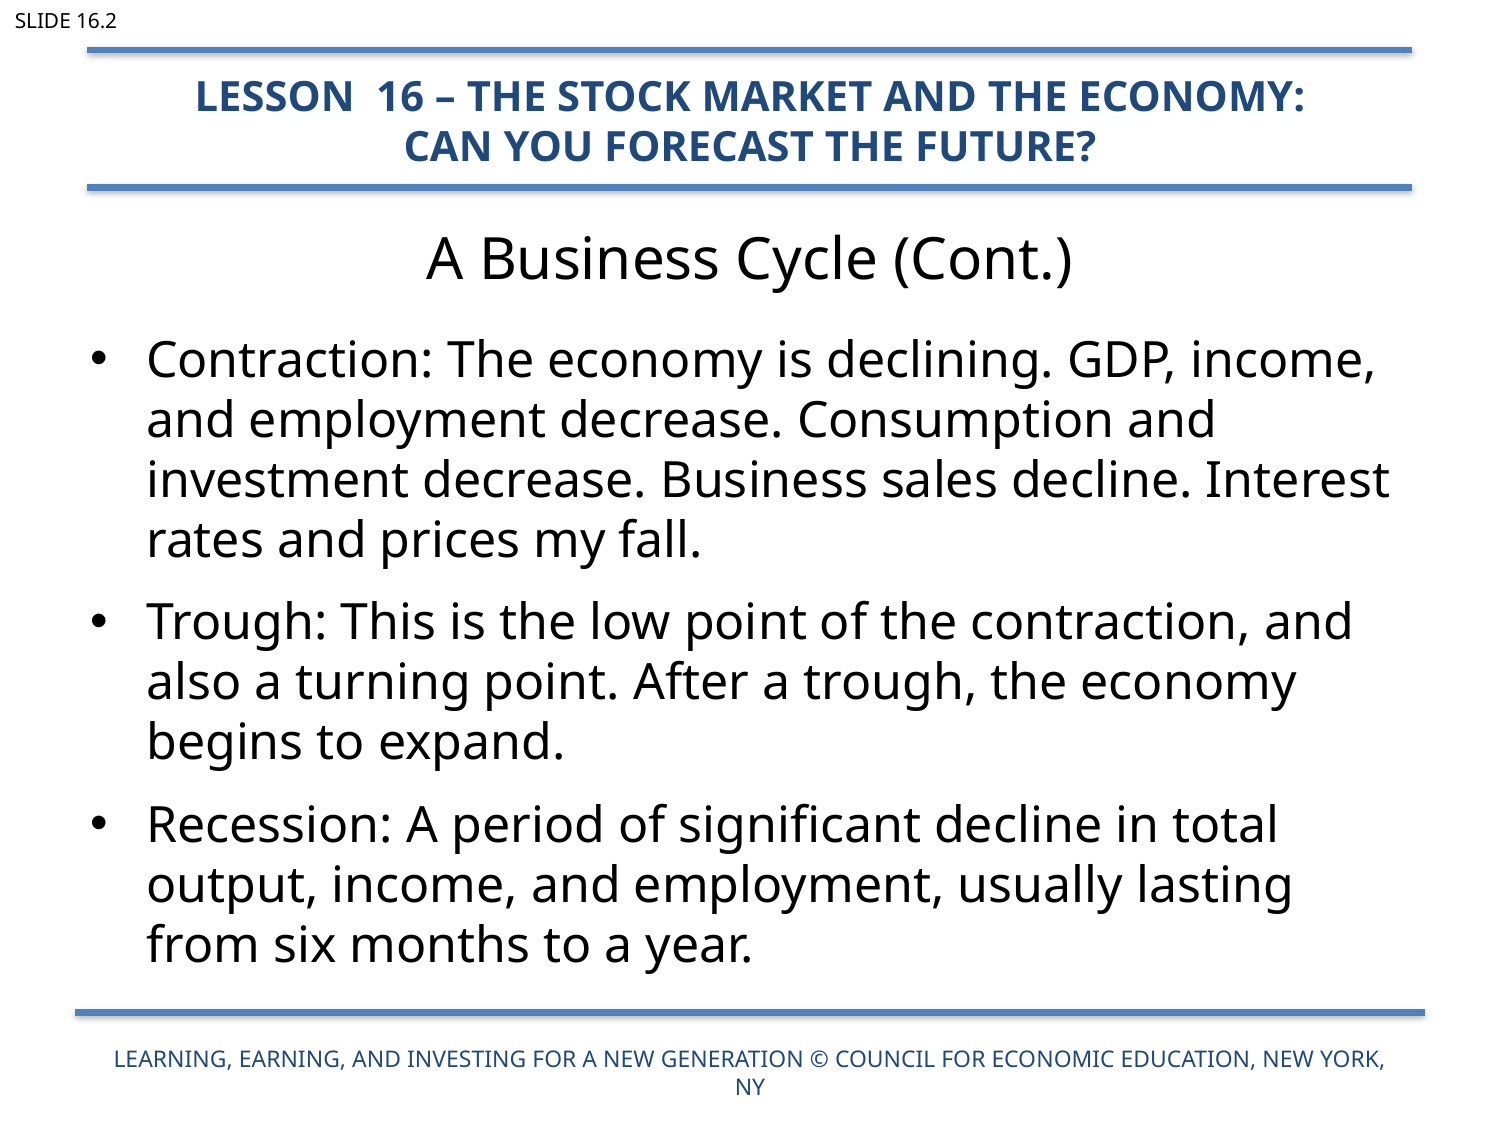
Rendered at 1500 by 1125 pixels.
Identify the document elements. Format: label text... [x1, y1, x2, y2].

list Contraction: The economy is declining. GDP, income, and employment decrease. Consumption and investment decrease. Business sales decline. Interest rates and prices my fall. Trough: This is the low point of the contraction, and also a turning point. After a trough, the economy begins to expand. Recession: A period of significant decline in total output, income, and employment, usually lasting from six months to a year. [75, 320, 1425, 1000]
text_box Slide 16.2 [0, 0, 213, 40]
title A Business Cycle (Cont.) [75, 162, 1425, 320]
text_box Lesson 16 – The Stock Market and the Economy: Can you Forecast the Future? [125, 62, 1375, 178]
